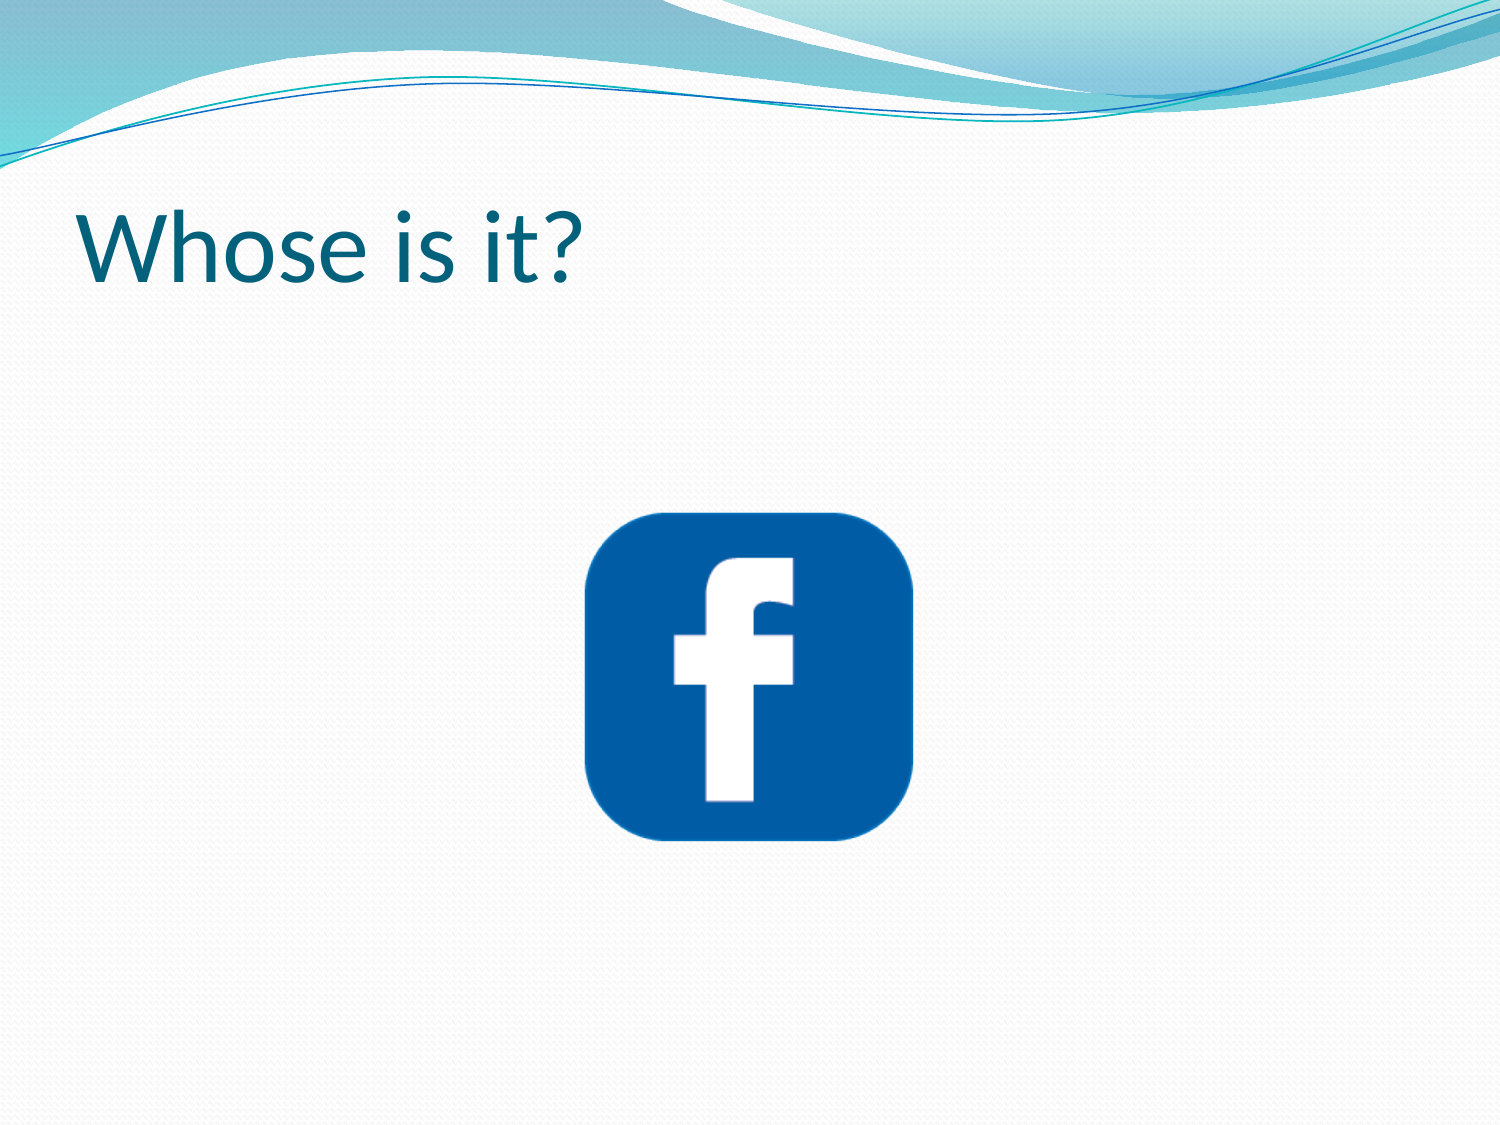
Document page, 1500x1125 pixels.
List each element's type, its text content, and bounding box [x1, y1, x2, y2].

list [555, 482, 945, 873]
title Whose is it? [74, 115, 1426, 304]
